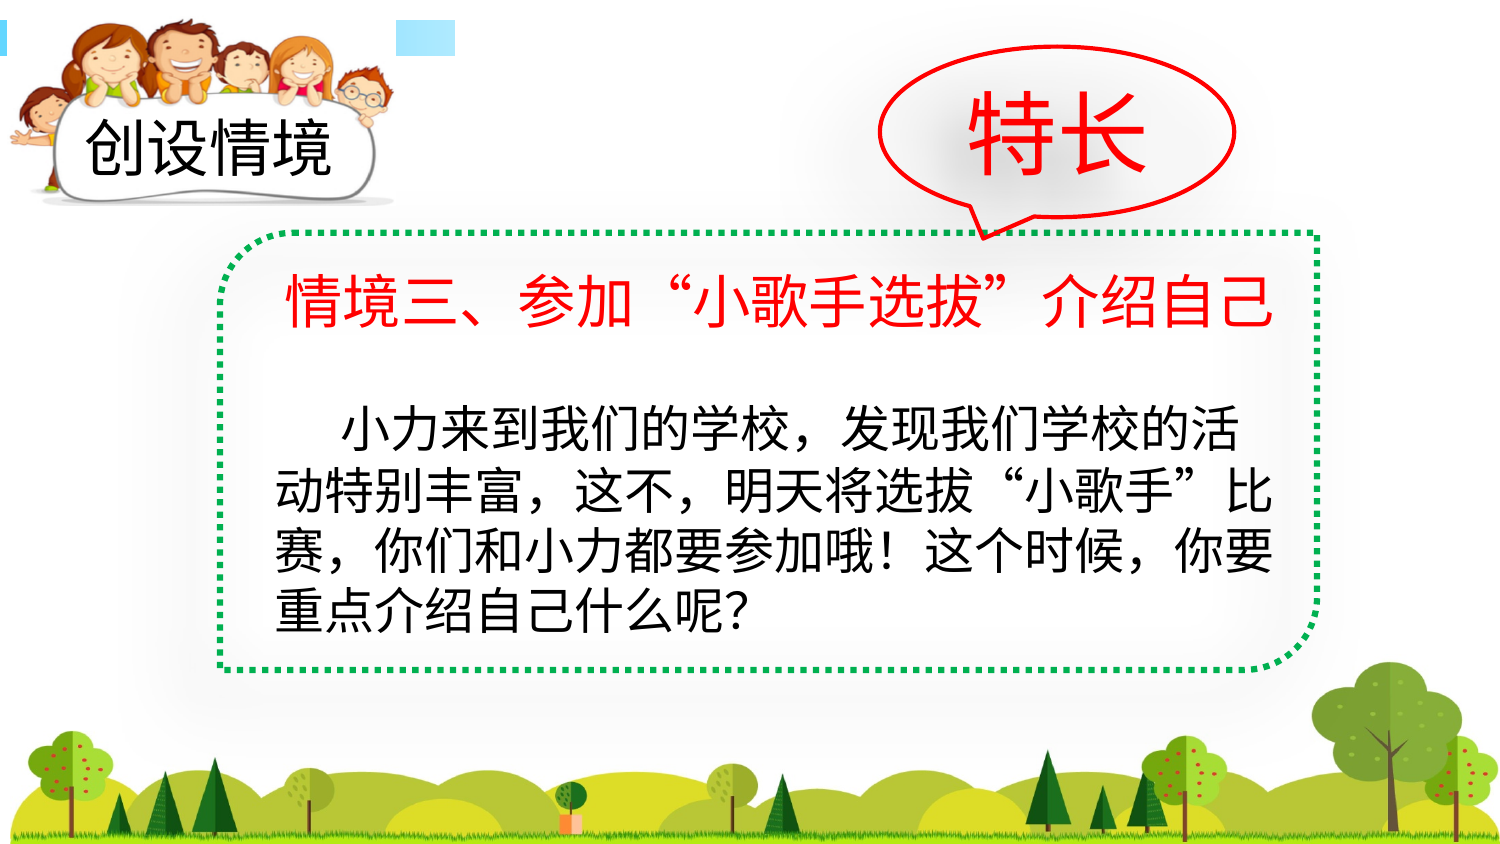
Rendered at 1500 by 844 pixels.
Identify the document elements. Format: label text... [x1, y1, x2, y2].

text_box [236, 230, 863, 257]
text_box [7, 14, 396, 206]
text_box [1192, 230, 1320, 257]
text_box 特长 [877, 44, 1237, 241]
picture [10, 654, 1500, 844]
text_box [217, 341, 1320, 673]
text_box 小力来到我们的学校，发现我们学校的活动特别丰富，这不，明天将选拔“小歌手”比赛，你们和小力都要参加哦！这个时候，你要重点介绍自己什么呢？ [259, 381, 1292, 647]
text_box 情境三、参加“小歌手选拔”介绍自己 [219, 257, 1393, 342]
